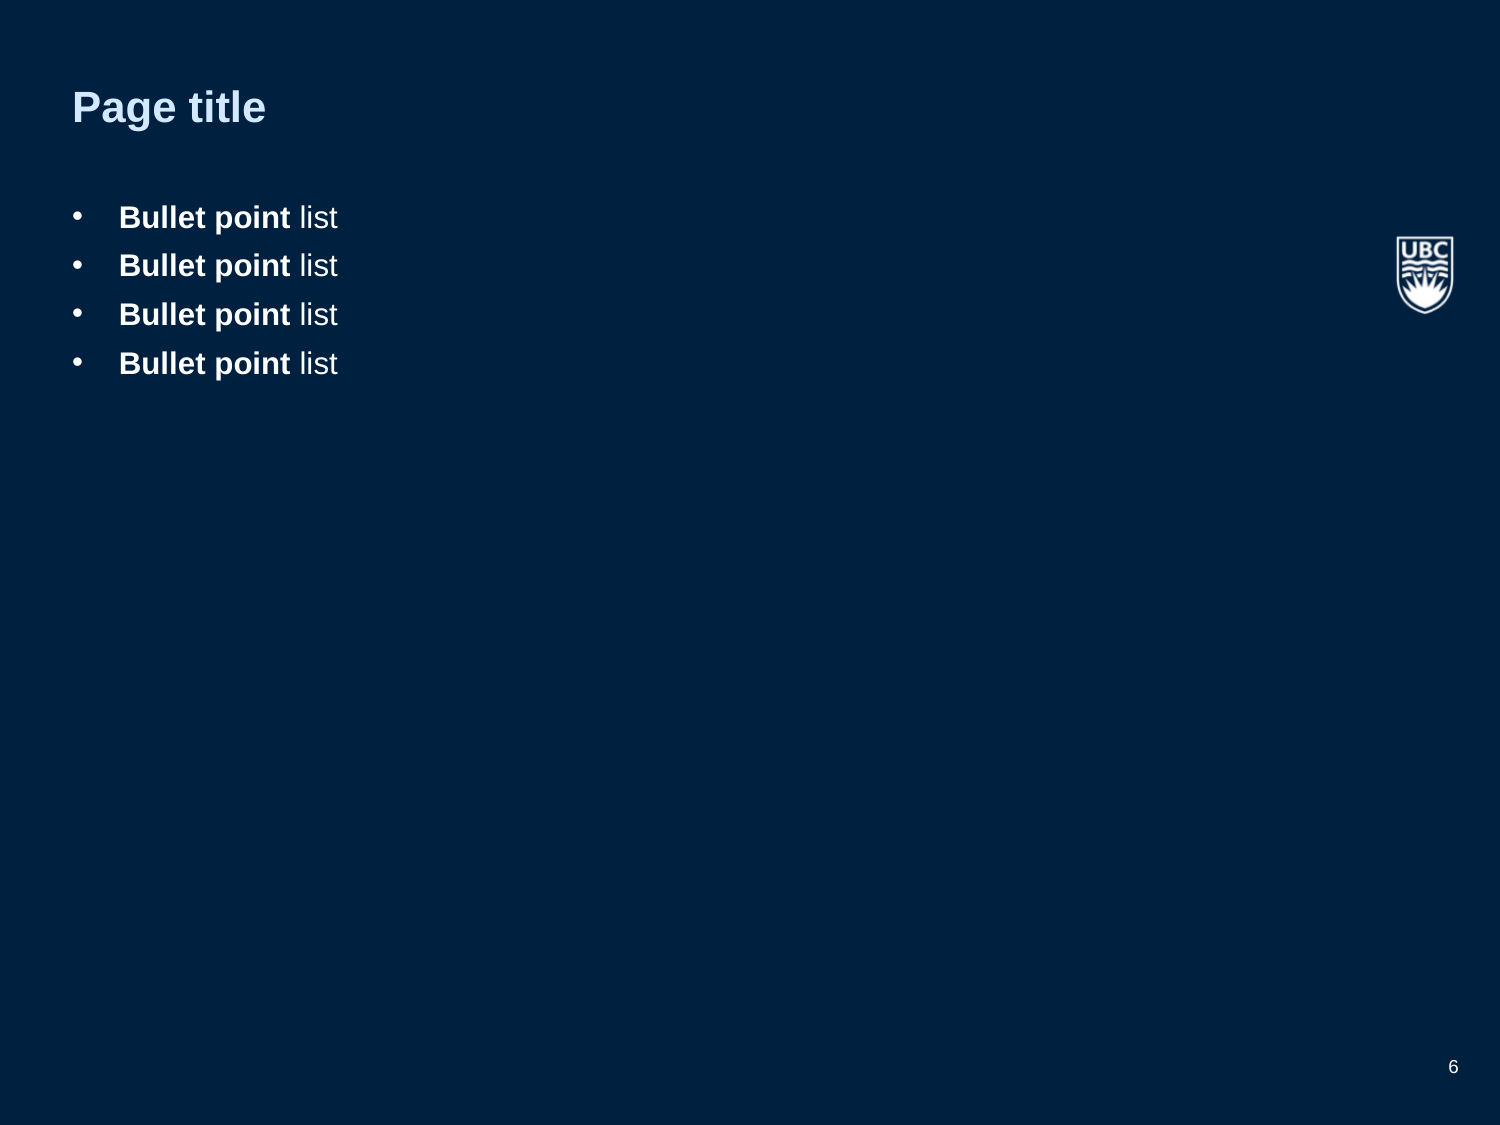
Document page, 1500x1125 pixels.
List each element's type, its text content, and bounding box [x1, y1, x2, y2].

title Page title [71, 51, 1329, 154]
picture [1391, 232, 1459, 318]
list Bullet point list Bullet point list Bullet point list Bullet point list [71, 185, 1329, 1071]
